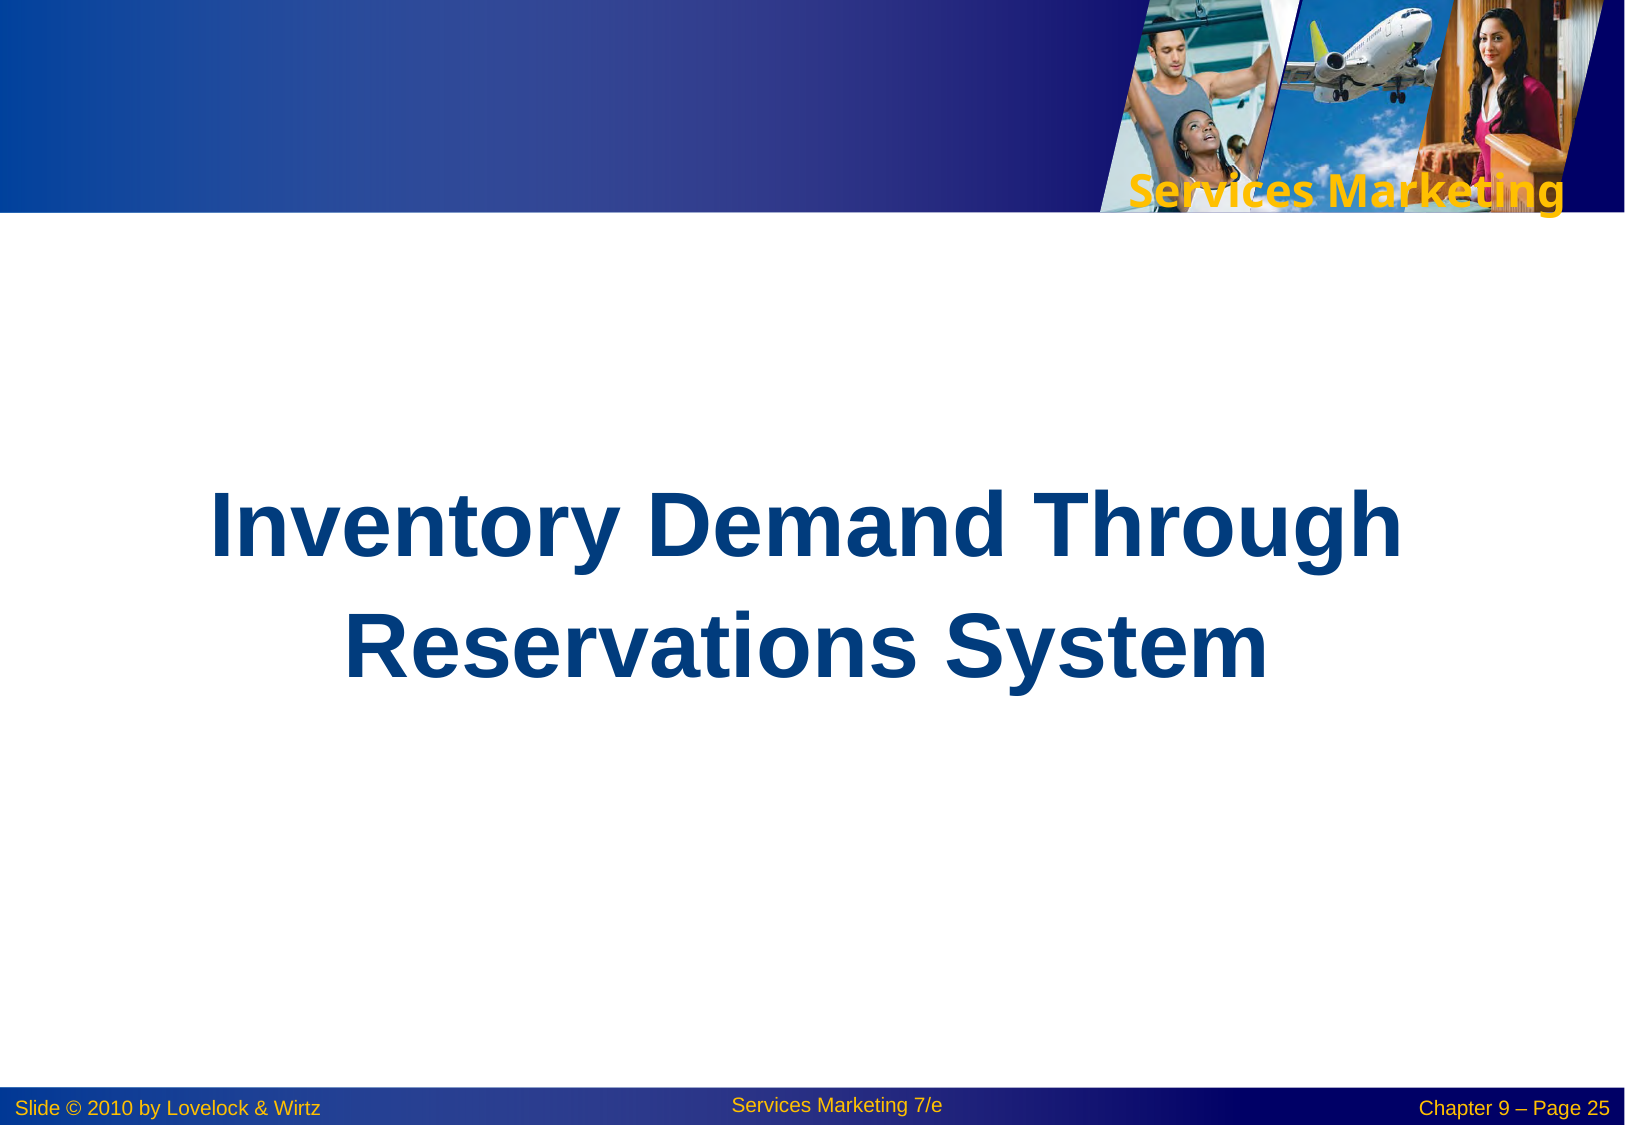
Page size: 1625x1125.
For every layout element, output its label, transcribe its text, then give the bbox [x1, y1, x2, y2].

picture [1100, 0, 1604, 213]
picture [1162, 186, 1172, 192]
text_box Inventory Demand Through Reservations System [115, 410, 1500, 740]
picture [1546, 187, 1556, 202]
